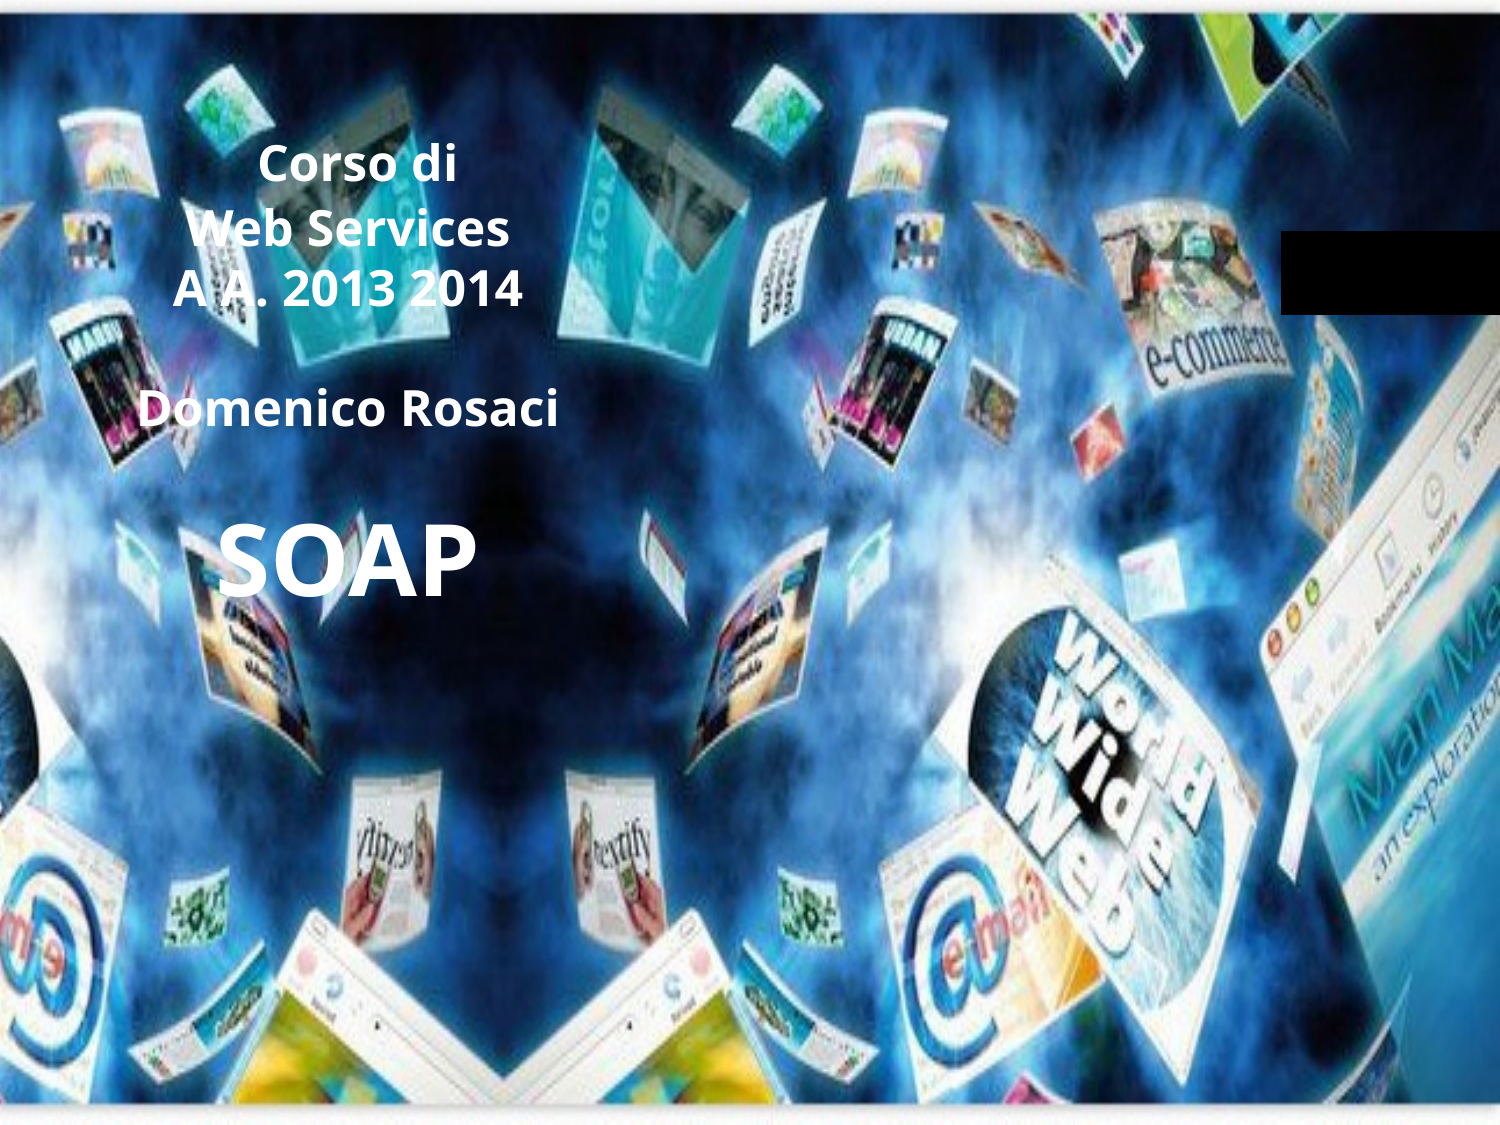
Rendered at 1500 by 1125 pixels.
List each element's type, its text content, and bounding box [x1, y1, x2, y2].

text_box [1281, 231, 1500, 315]
picture [0, 0, 1500, 1125]
title Corso di Web Services A A. 2013 2014 Domenico Rosaci SOAP [0, 196, 986, 438]
